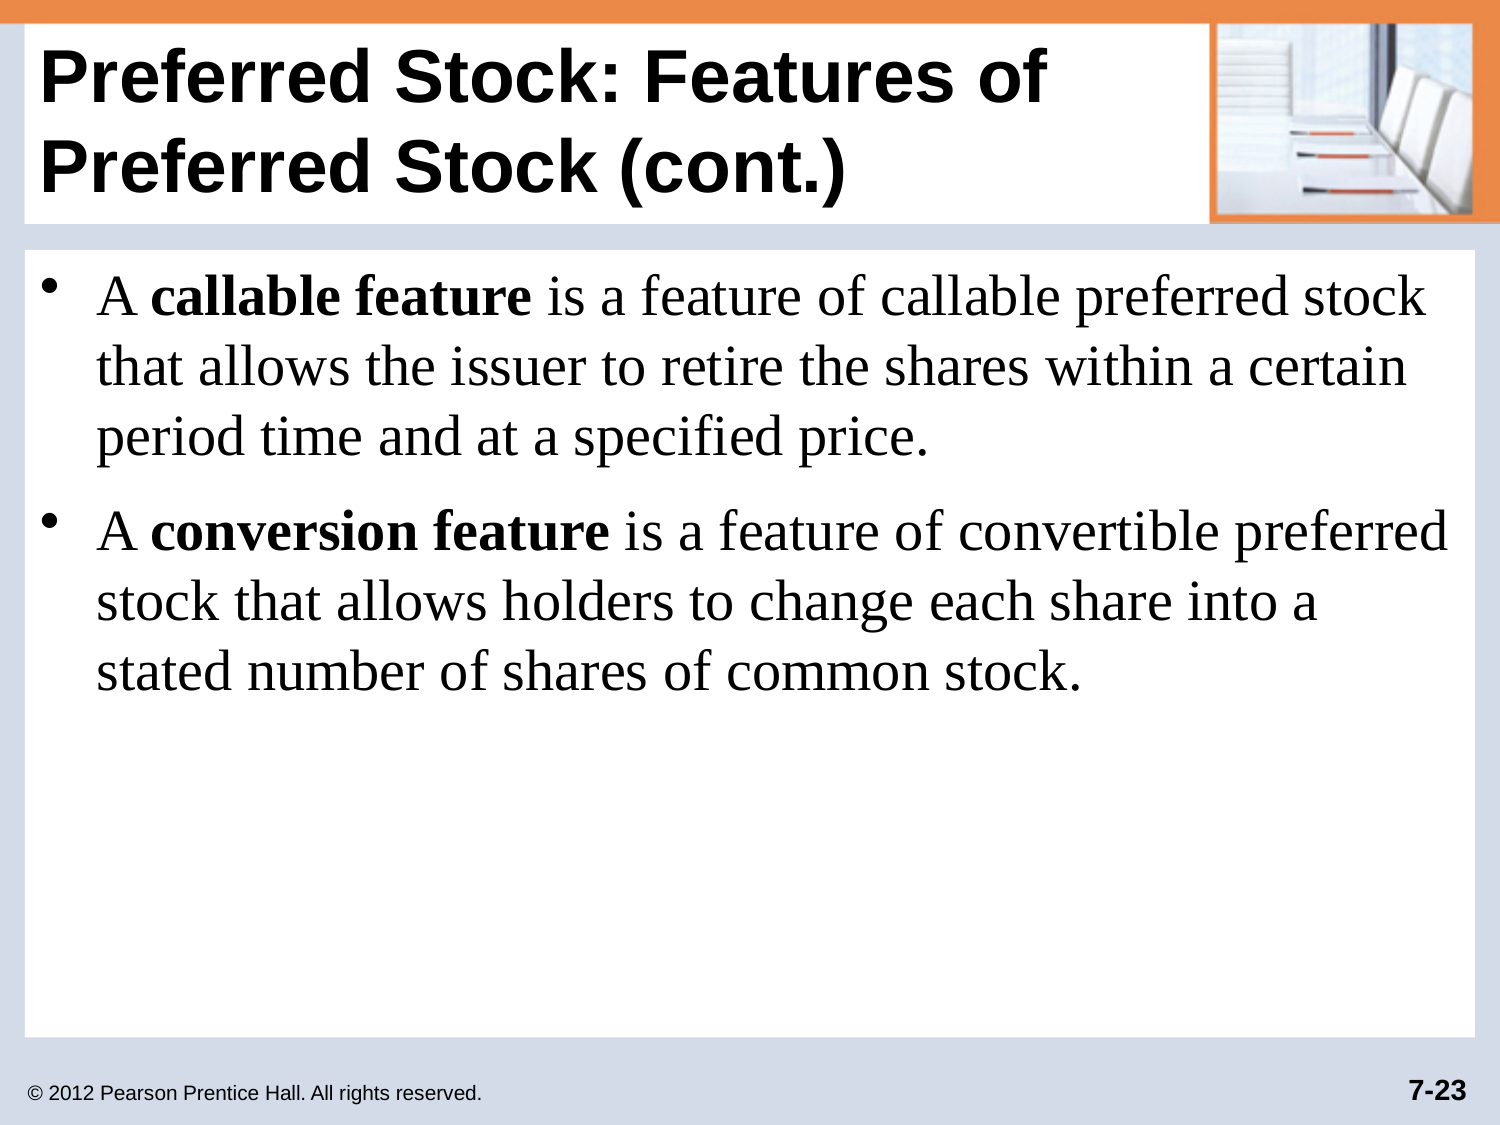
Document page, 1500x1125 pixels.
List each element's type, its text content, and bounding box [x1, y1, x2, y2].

list A callable feature is a feature of callable preferred stock that allows the issuer to retire the shares within a certain period time and at a specified price. A conversion feature is a feature of convertible preferred stock that allows holders to change each share into a stated number of shares of common stock. [24, 249, 1476, 1013]
picture [0, 0, 1500, 224]
title Preferred Stock: Features of Preferred Stock (cont.) [24, 19, 1201, 216]
slide_number 7-23 [1331, 1038, 1482, 1114]
footer © 2012 Pearson Prentice Hall. All rights reserved. [12, 1037, 938, 1113]
